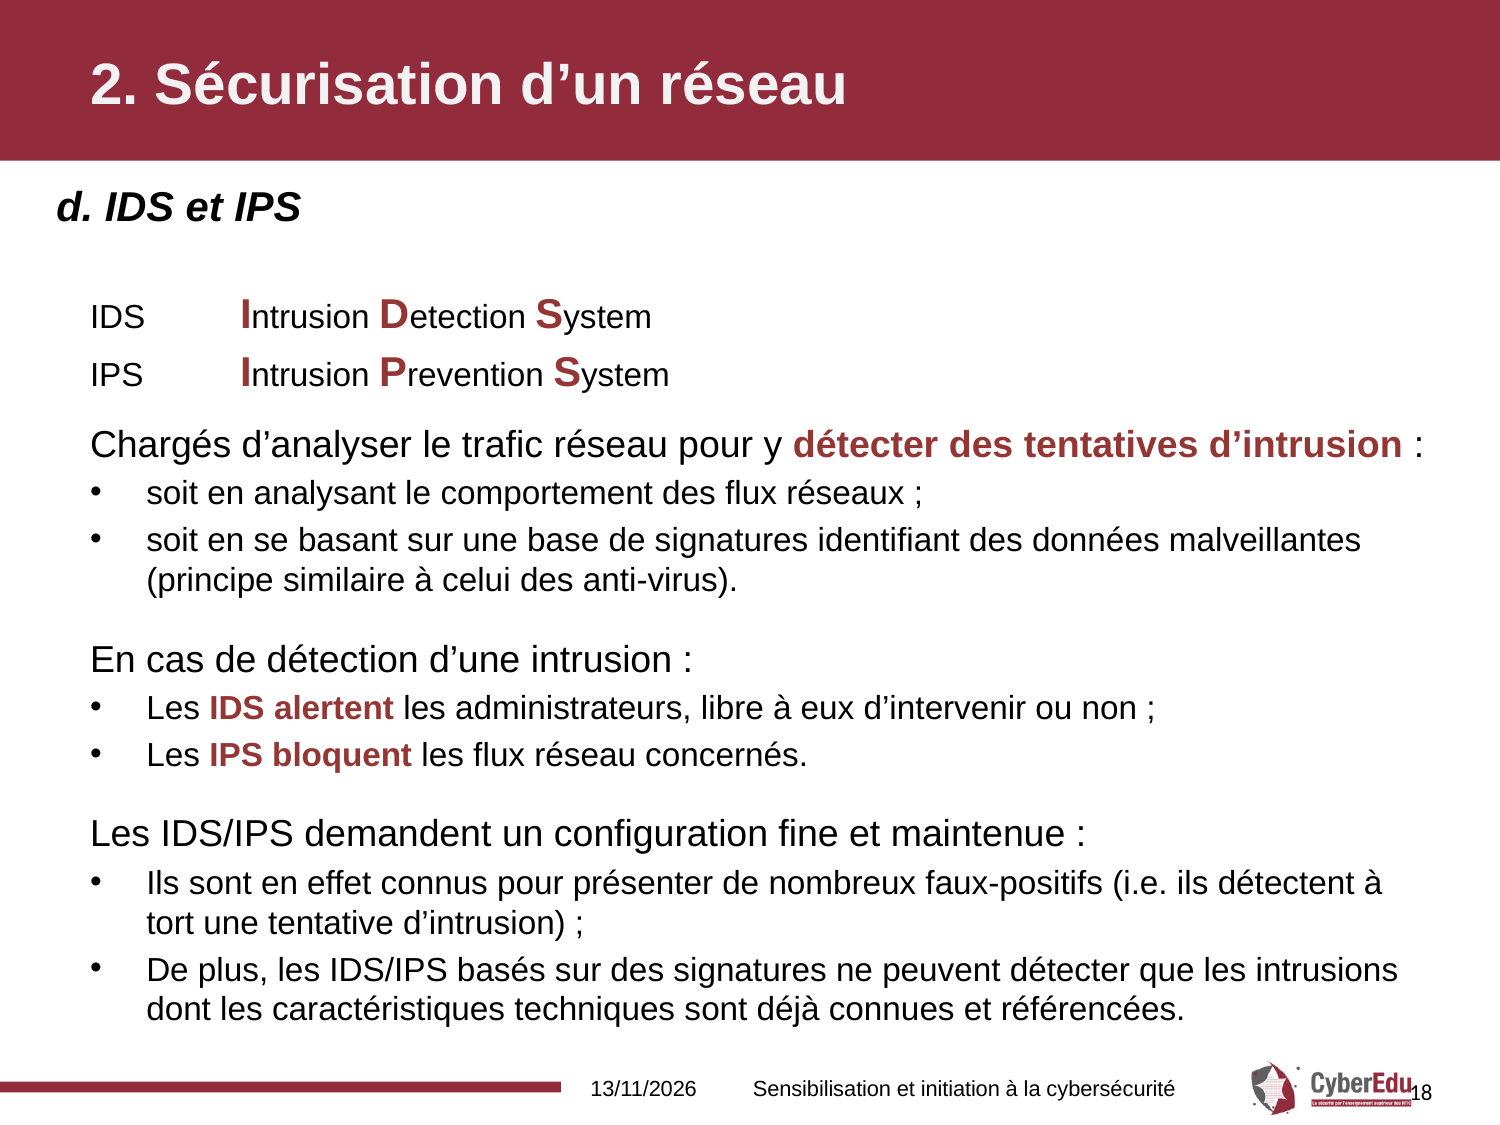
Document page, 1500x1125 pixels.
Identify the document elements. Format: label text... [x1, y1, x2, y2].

picture [1246, 1060, 1412, 1115]
footer Sensibilisation et initiation à la cybersécurité [738, 1057, 1236, 1118]
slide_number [561, 1057, 727, 1118]
list IDS Intrusion Detection System IPS Intrusion Prevention System Chargés d’analyser le trafic réseau pour y détecter des tentatives d’intrusion : soit en analysant le comportement des flux réseaux ; soit en se basant sur une base de signatures identifiant des données malveillantes (principe similaire à celui des anti-virus). En cas de détection d’une intrusion : Les IDS alertent les administrateurs, libre à eux d’intervenir ou non ; Les IPS bloquent les flux réseau concernés. Les IDS/IPS demandent un configuration fine et maintenue : Ils sont en effet connus pour présenter de nombreux faux-positifs (i.e. ils détectent à tort une tentative d’intrusion) ; De plus, les IDS/IPS basés sur des signatures ne peuvent détecter que les intrusions dont les caractéristiques techniques sont déjà connues et référencées. [75, 278, 1447, 1035]
text_box d. IDS et IPS [41, 172, 1471, 268]
title 2. Sécurisation d’un réseau [75, 1, 1425, 161]
